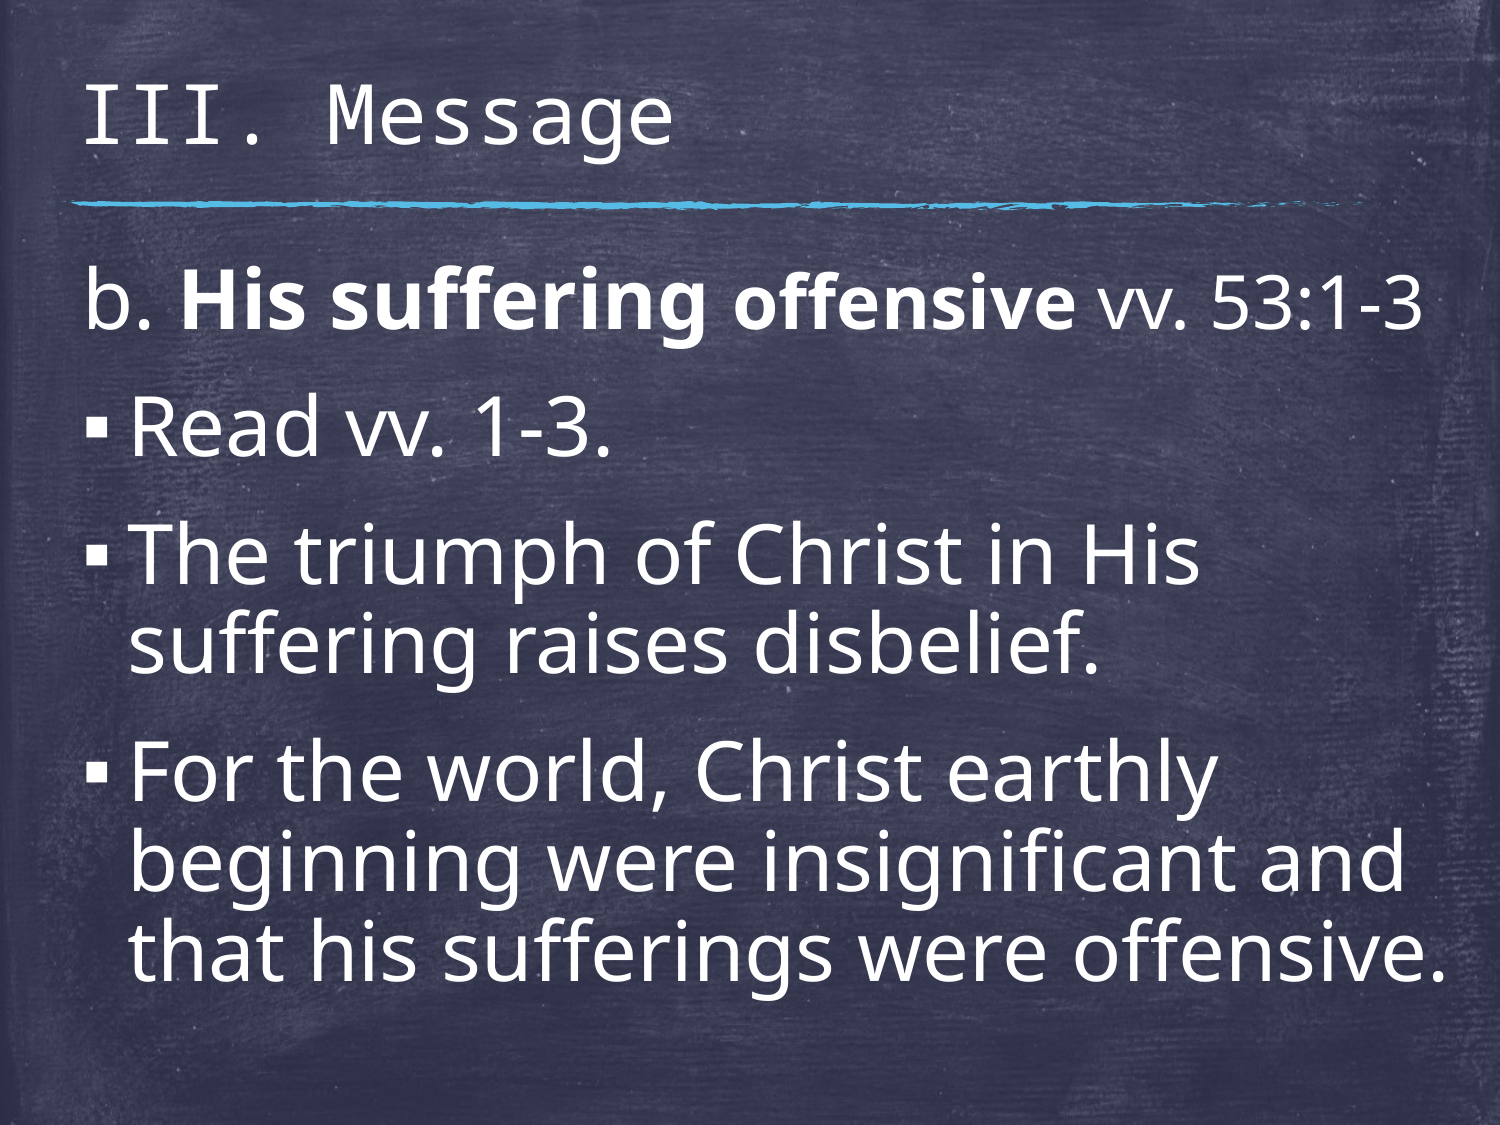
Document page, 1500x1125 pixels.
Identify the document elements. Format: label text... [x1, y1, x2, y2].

list b. His suffering offensive vv. 53:1-3 Read vv. 1-3. The triumph of Christ in His suffering raises disbelief. For the world, Christ earthly beginning were insignificant and that his sufferings were offensive. [67, 249, 1468, 1125]
title III. Message [62, 0, 1298, 171]
